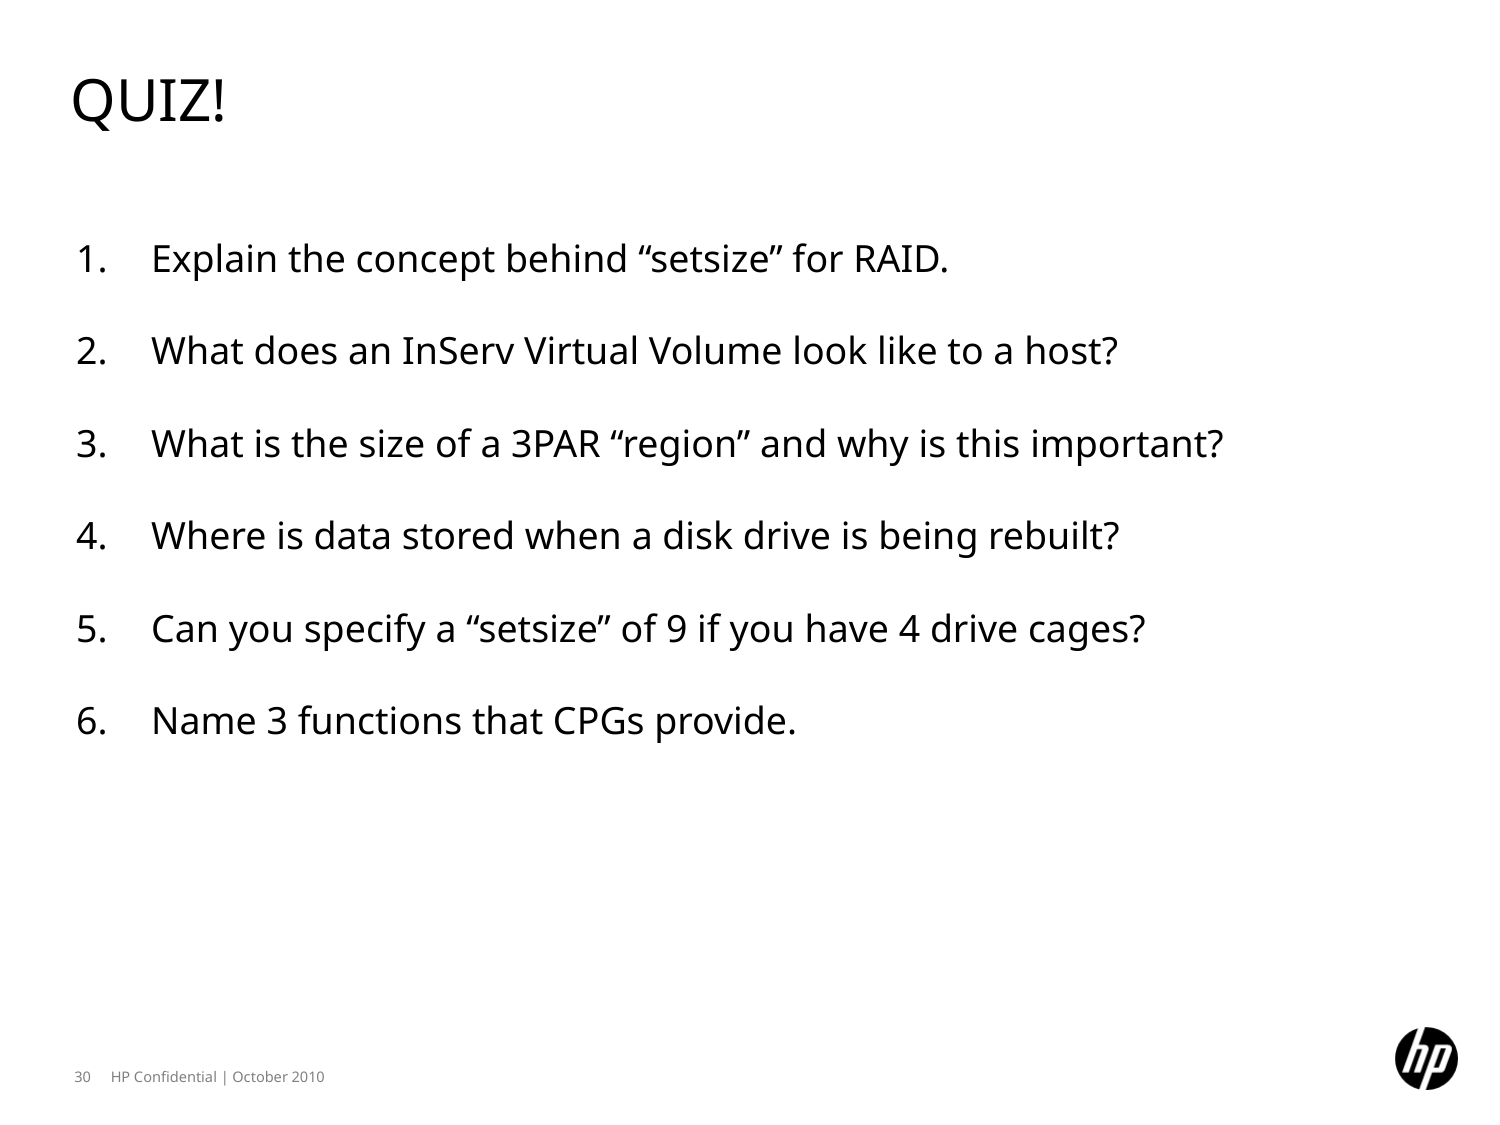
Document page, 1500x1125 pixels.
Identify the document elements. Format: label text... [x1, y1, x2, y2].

picture [1393, 1025, 1460, 1092]
text_box Explain the concept behind “setsize” for RAID. What does an InServ Virtual Volume look like to a host? What is the size of a 3PAR “region” and why is this important? Where is data stored when a disk drive is being rebuilt? Can you specify a “setsize” of 9 if you have 4 drive cages? Name 3 functions that CPGs provide. [61, 204, 1304, 982]
title Quiz! [55, 55, 1451, 128]
